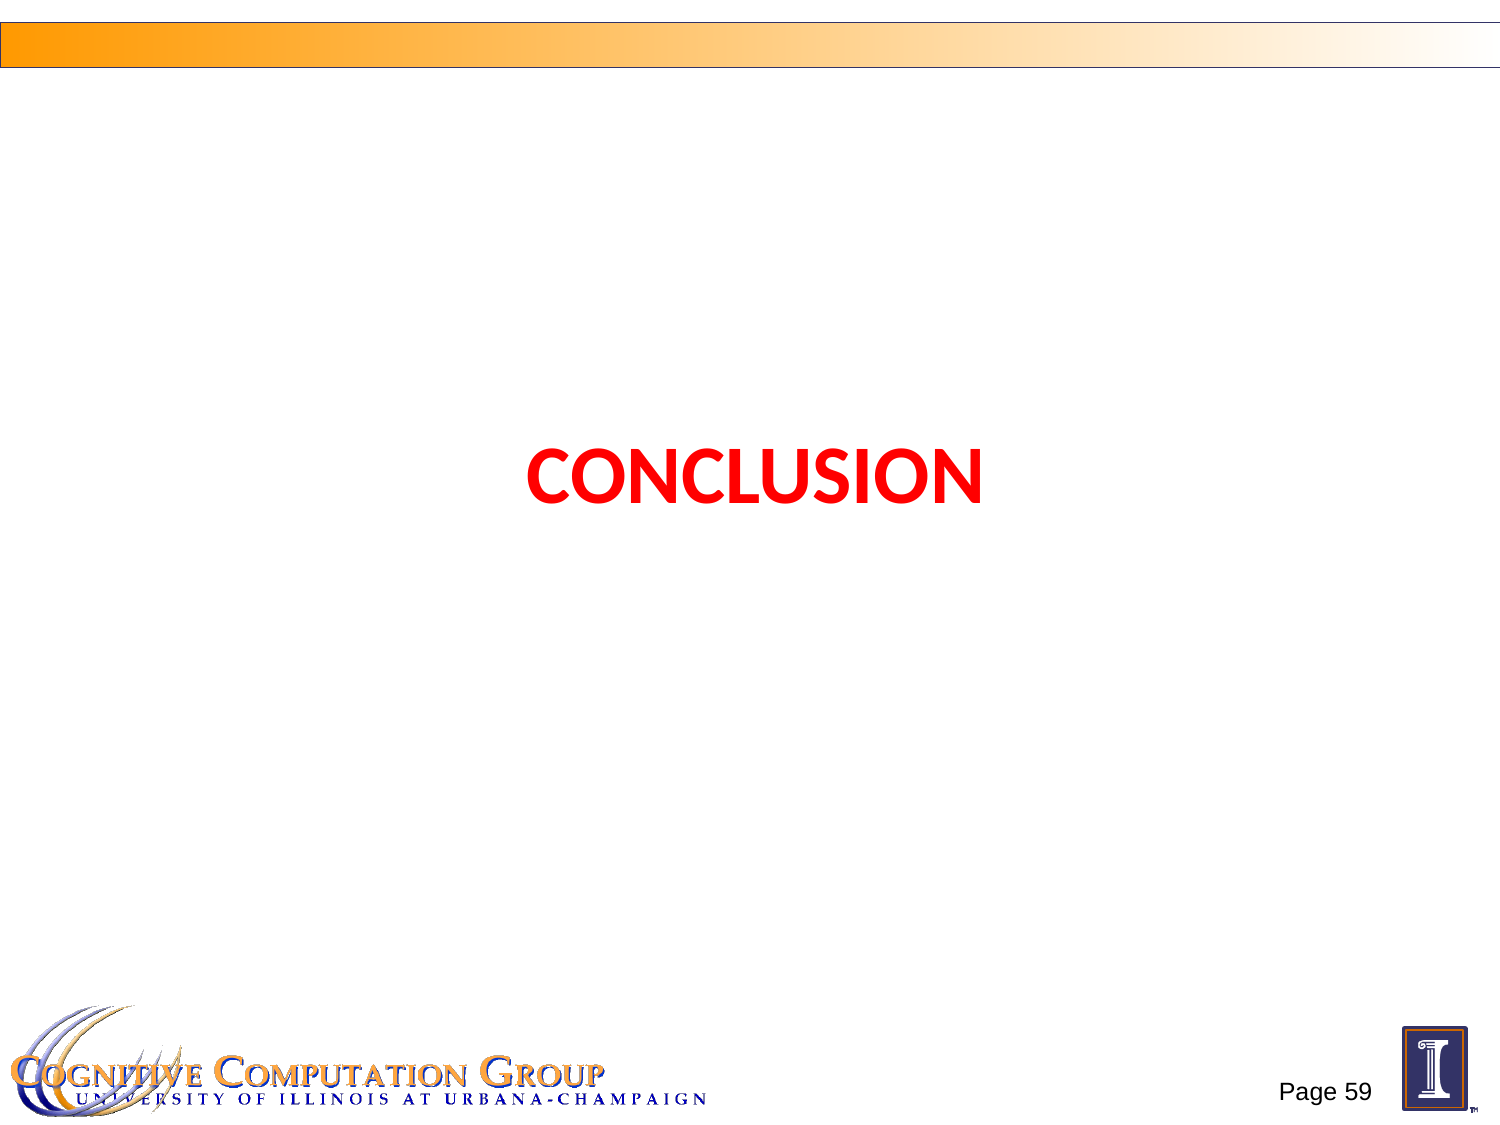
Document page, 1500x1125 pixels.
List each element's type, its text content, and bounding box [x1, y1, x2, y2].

title conclusion [118, 412, 1394, 636]
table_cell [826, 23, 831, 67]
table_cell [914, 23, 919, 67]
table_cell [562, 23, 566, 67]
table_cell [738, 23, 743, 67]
picture [0, 1000, 713, 1125]
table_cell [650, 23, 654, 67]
slide_number Page 59 [1237, 1074, 1388, 1113]
